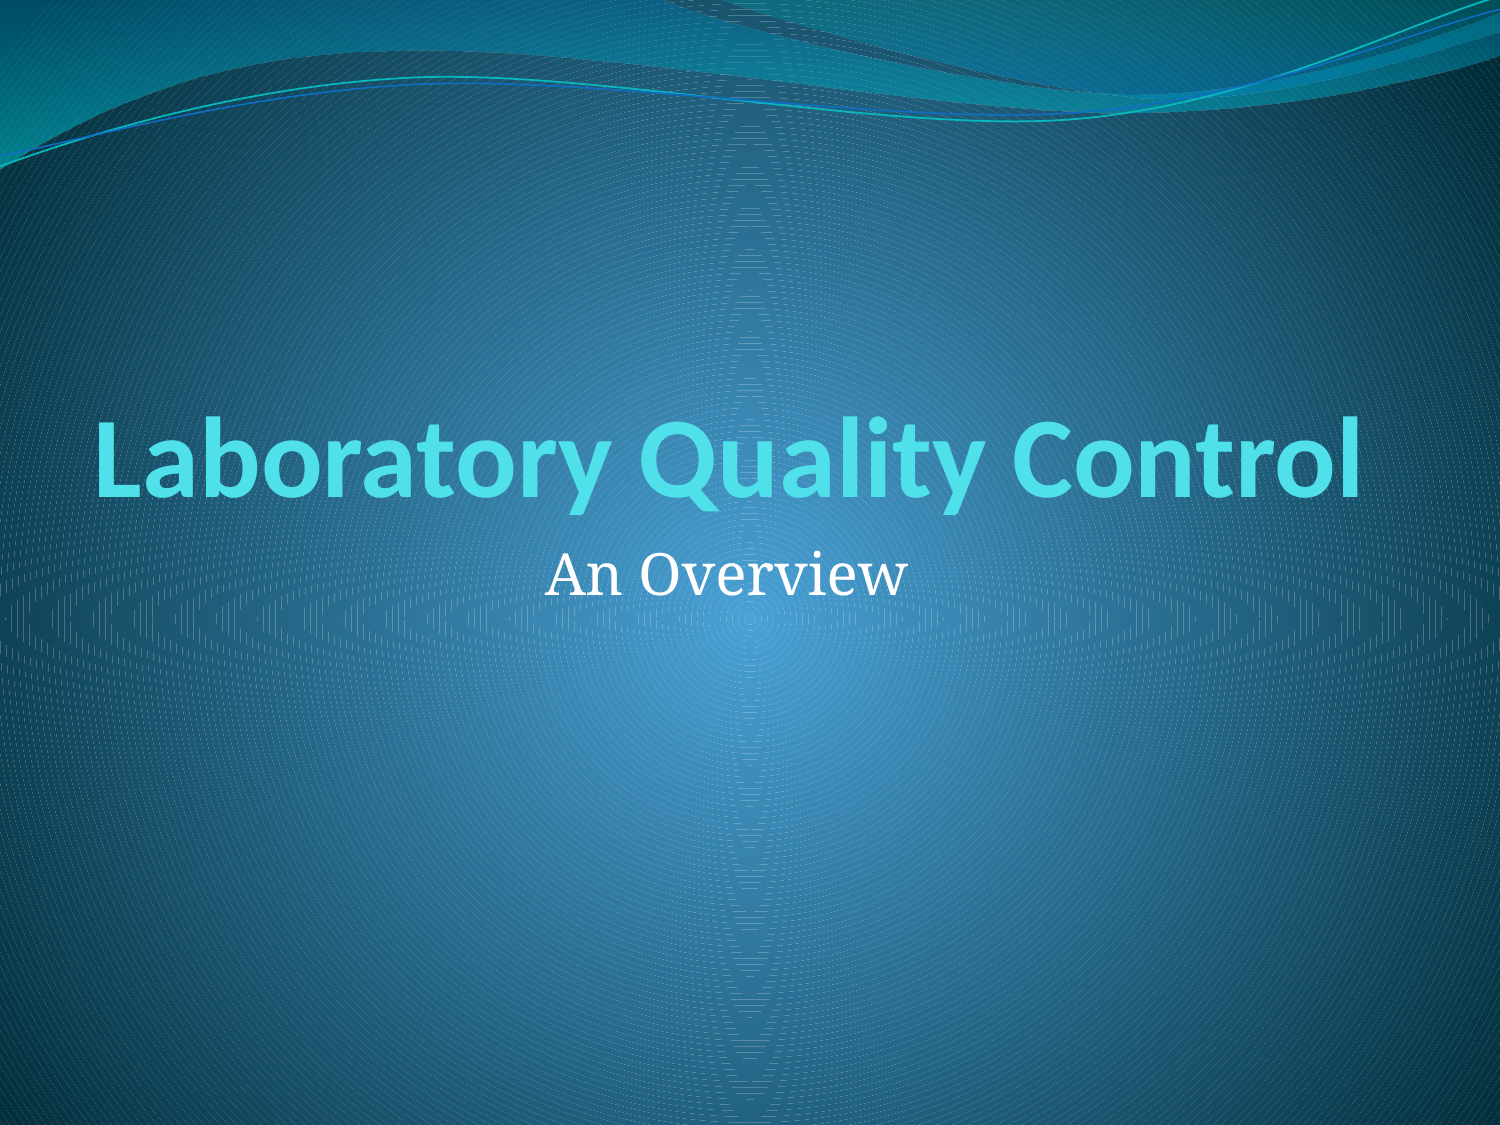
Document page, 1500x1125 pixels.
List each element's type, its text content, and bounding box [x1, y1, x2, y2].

title Laboratory Quality Control [87, 224, 1376, 525]
subtitle An Overview [87, 529, 1376, 818]
